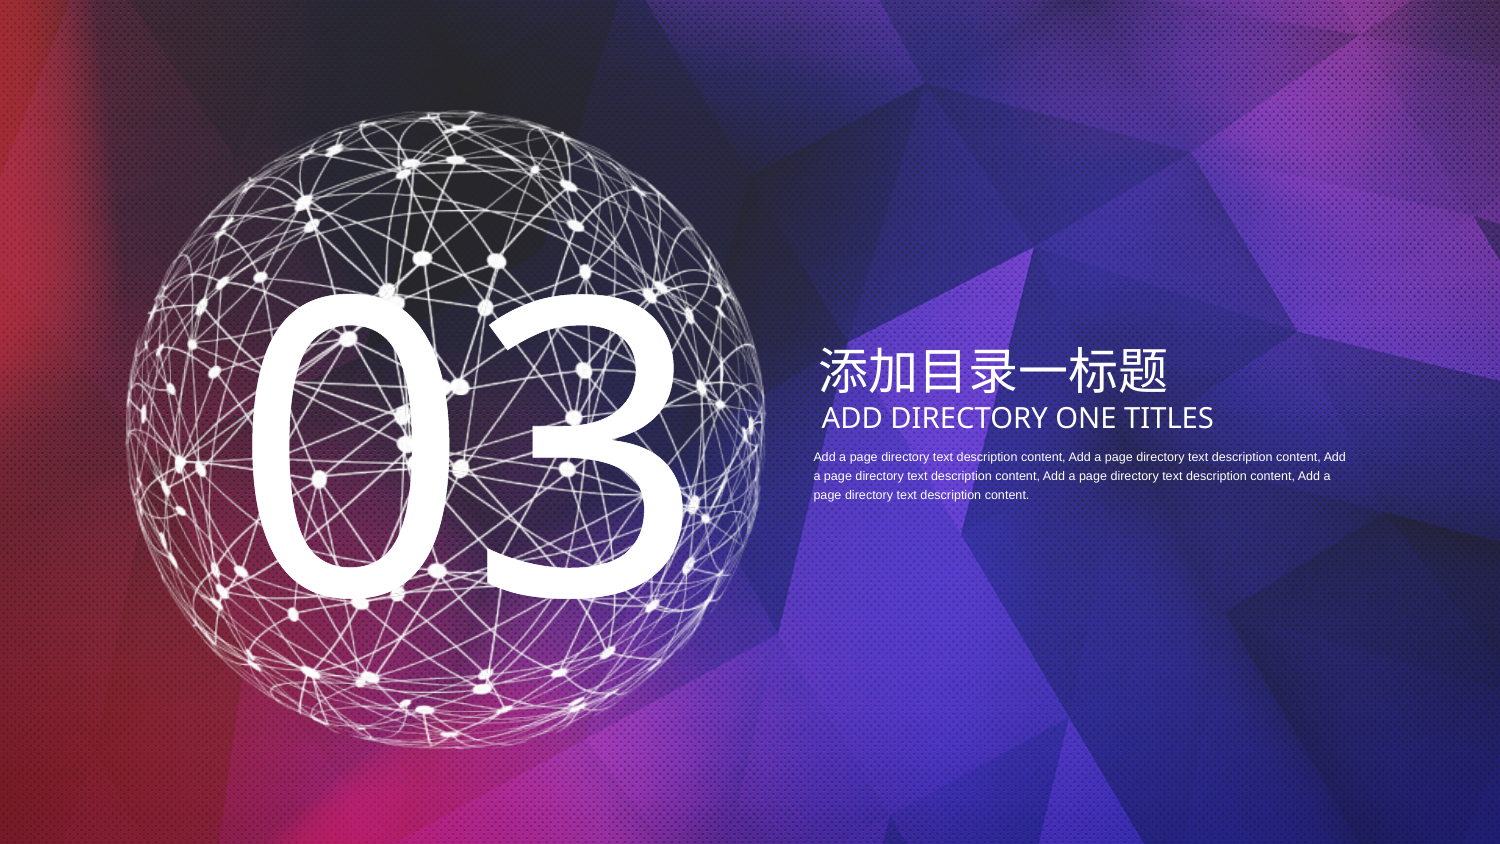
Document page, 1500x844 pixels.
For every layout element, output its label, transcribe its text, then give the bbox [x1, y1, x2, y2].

text_box Add a page directory text description content, Add a page directory text description content, Add a page directory text description content, Add a page directory text description content, Add a page directory text description content. [798, 438, 1371, 510]
text_box 添加目录一标题 [803, 332, 1184, 407]
picture [0, 0, 1500, 844]
text_box ADD DIRECTORY ONE TITLES [806, 392, 1230, 442]
